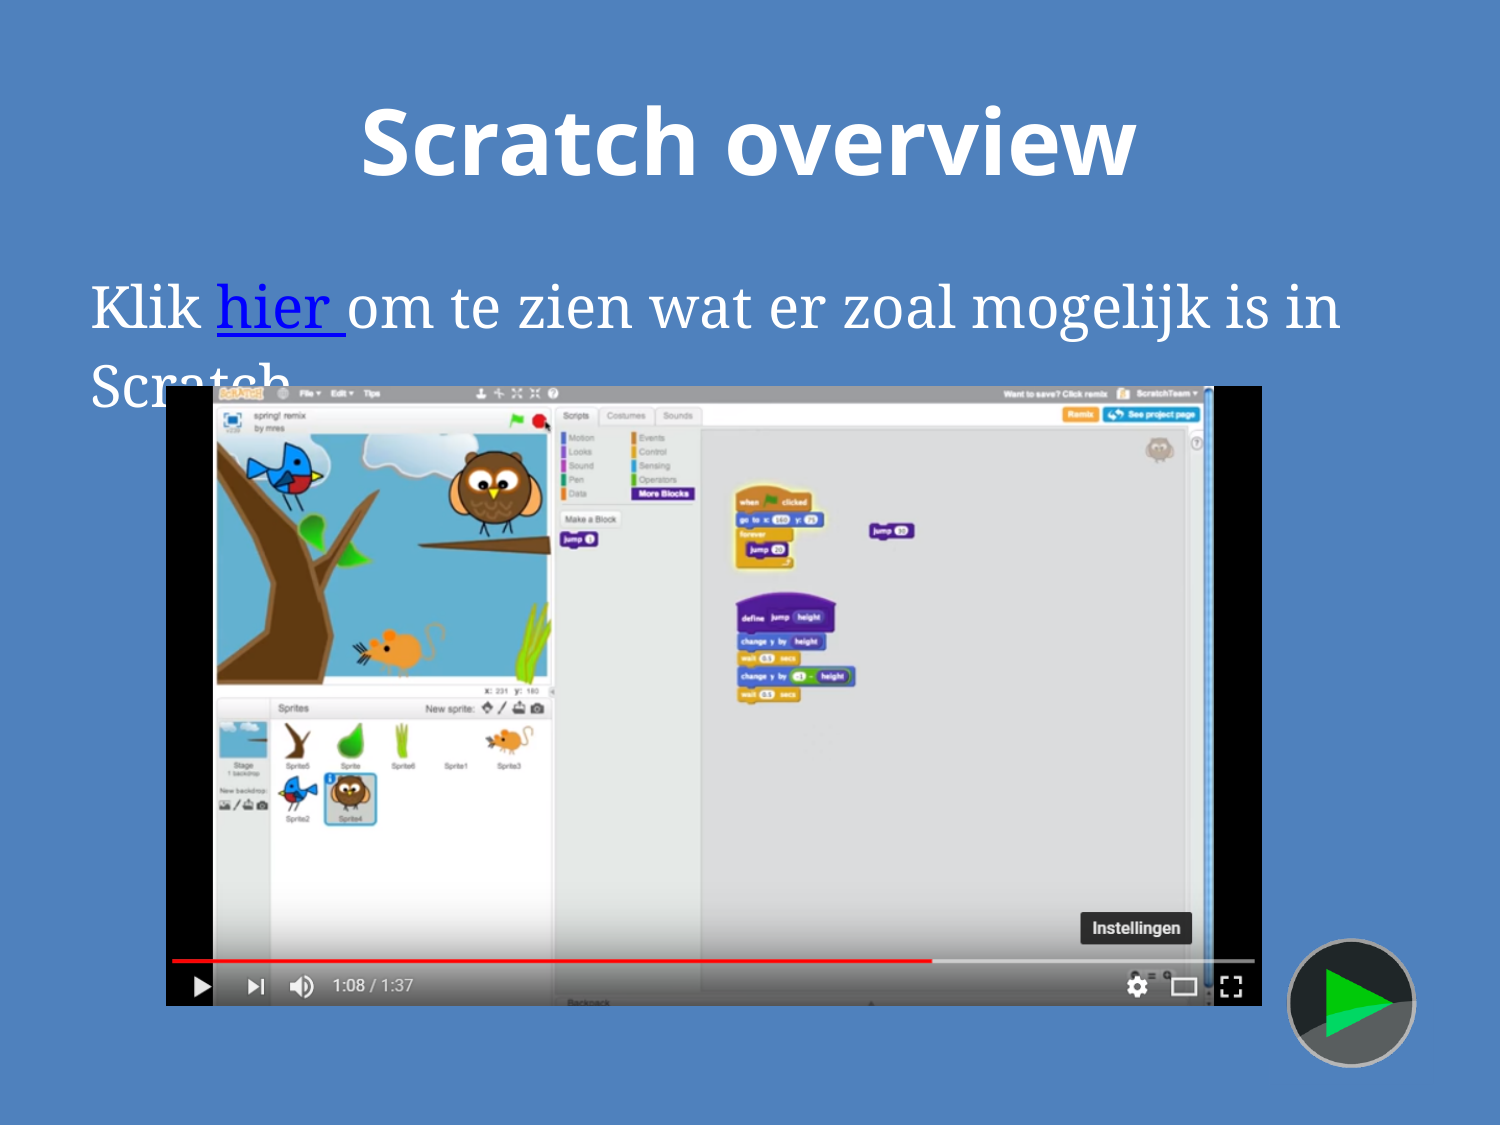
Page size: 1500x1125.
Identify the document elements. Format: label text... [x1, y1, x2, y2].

picture [166, 386, 1262, 1006]
list Klik hier om te zien wat er zoal mogelijk is in Scratch. [75, 262, 1425, 1005]
title Scratch overview [75, 45, 1425, 233]
picture [1269, 920, 1434, 1085]
